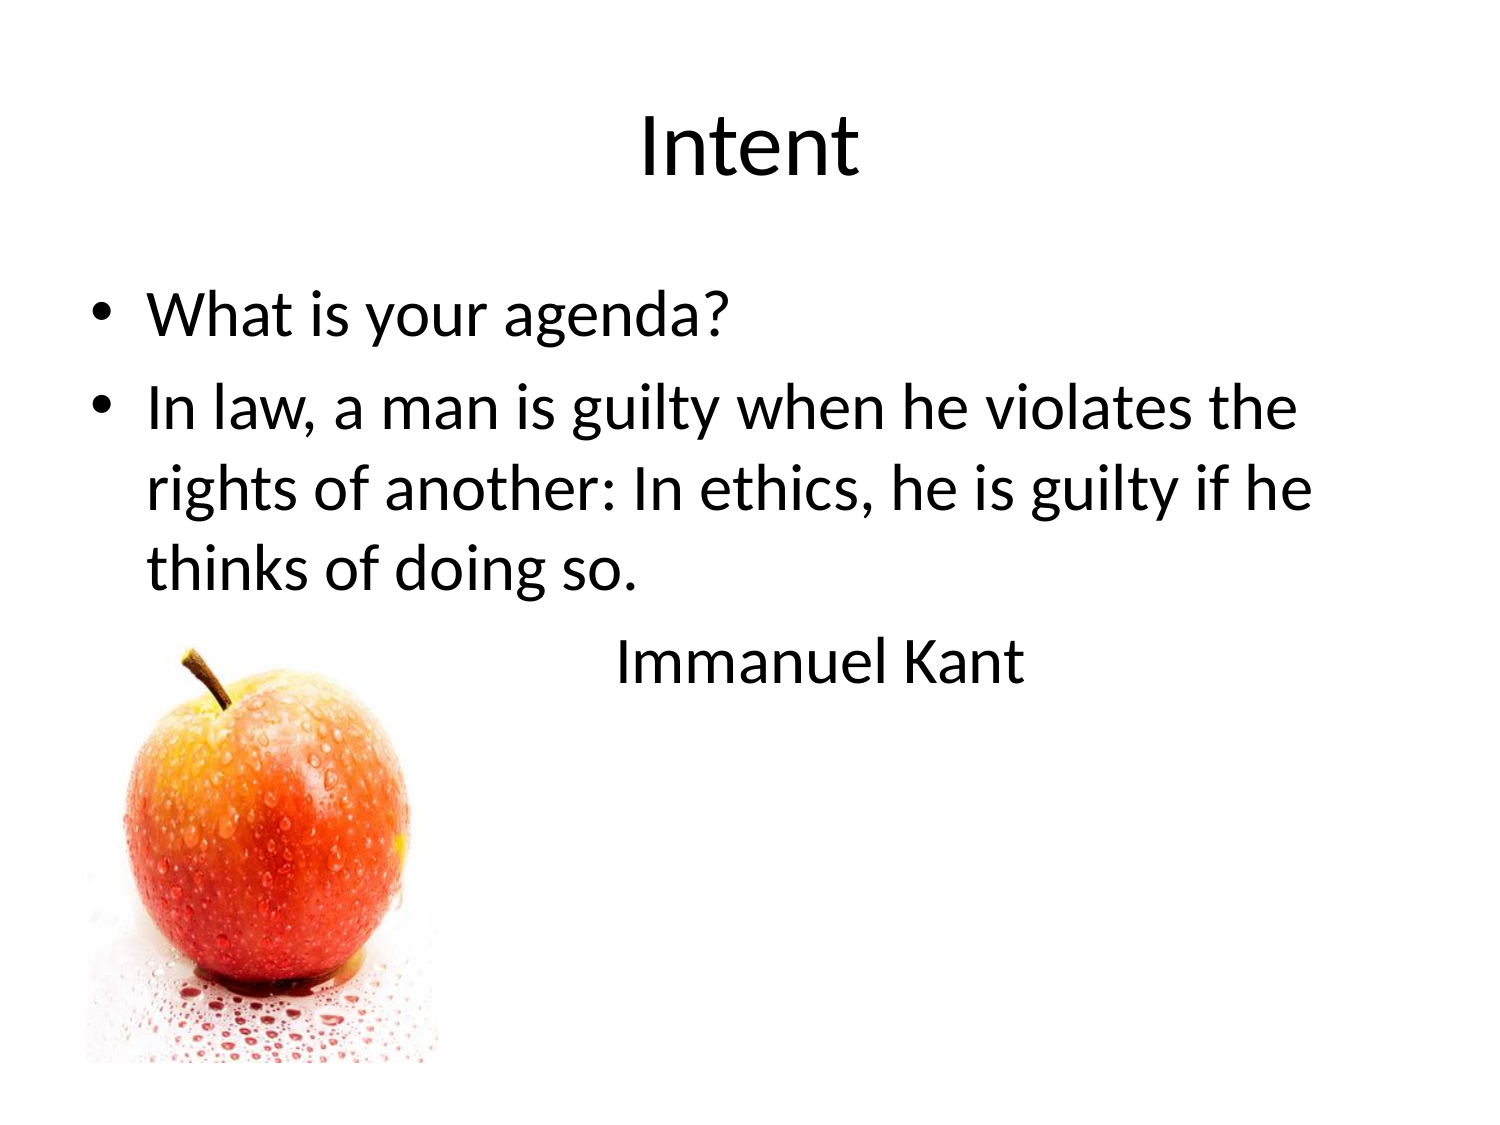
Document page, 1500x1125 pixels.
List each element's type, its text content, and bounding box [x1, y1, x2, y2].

list What is your agenda? In law, a man is guilty when he violates the rights of another: In ethics, he is guilty if he thinks of doing so. Immanuel Kant [75, 262, 1425, 1005]
title Intent [75, 45, 1425, 233]
picture [87, 624, 438, 1063]
